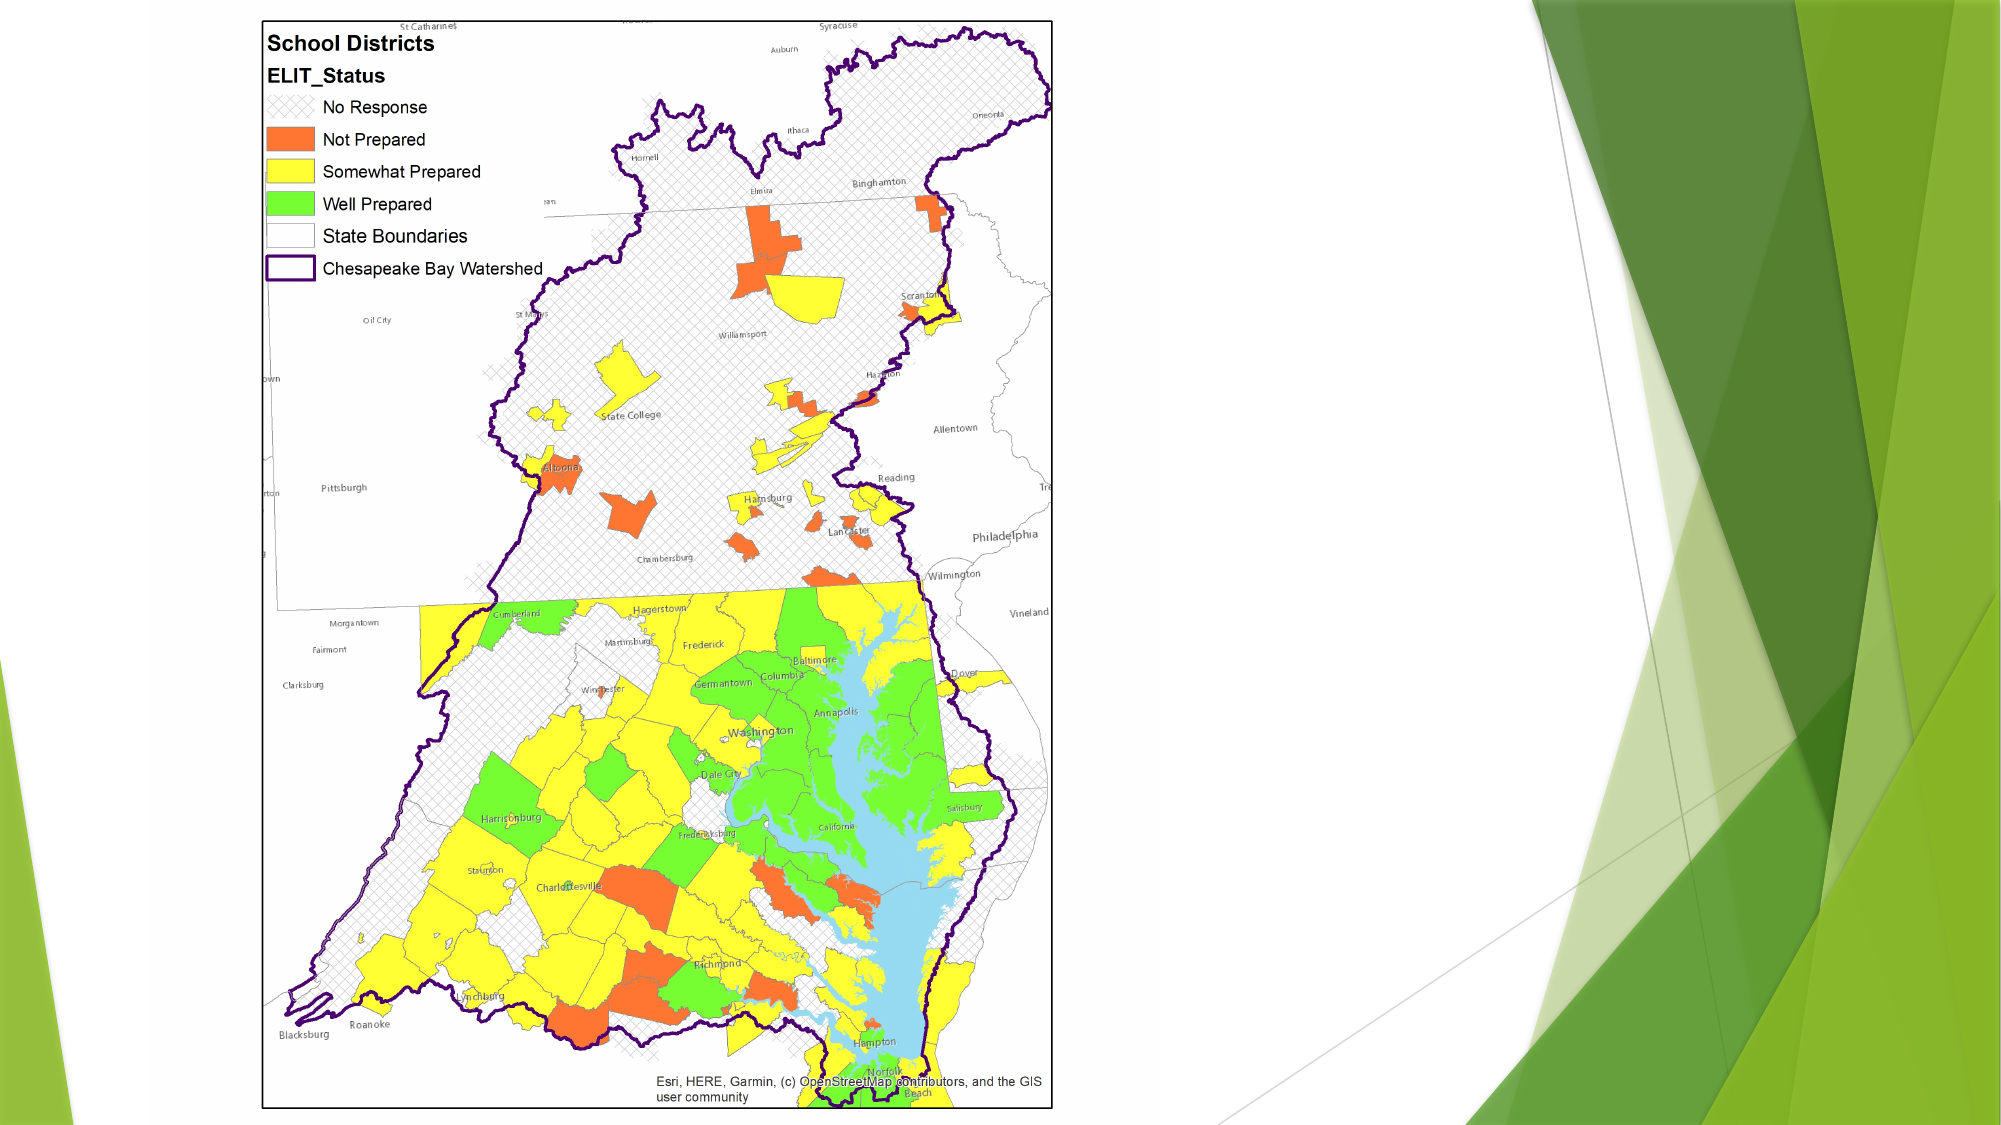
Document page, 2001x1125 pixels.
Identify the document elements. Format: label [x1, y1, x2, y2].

picture [149, 0, 1159, 1125]
